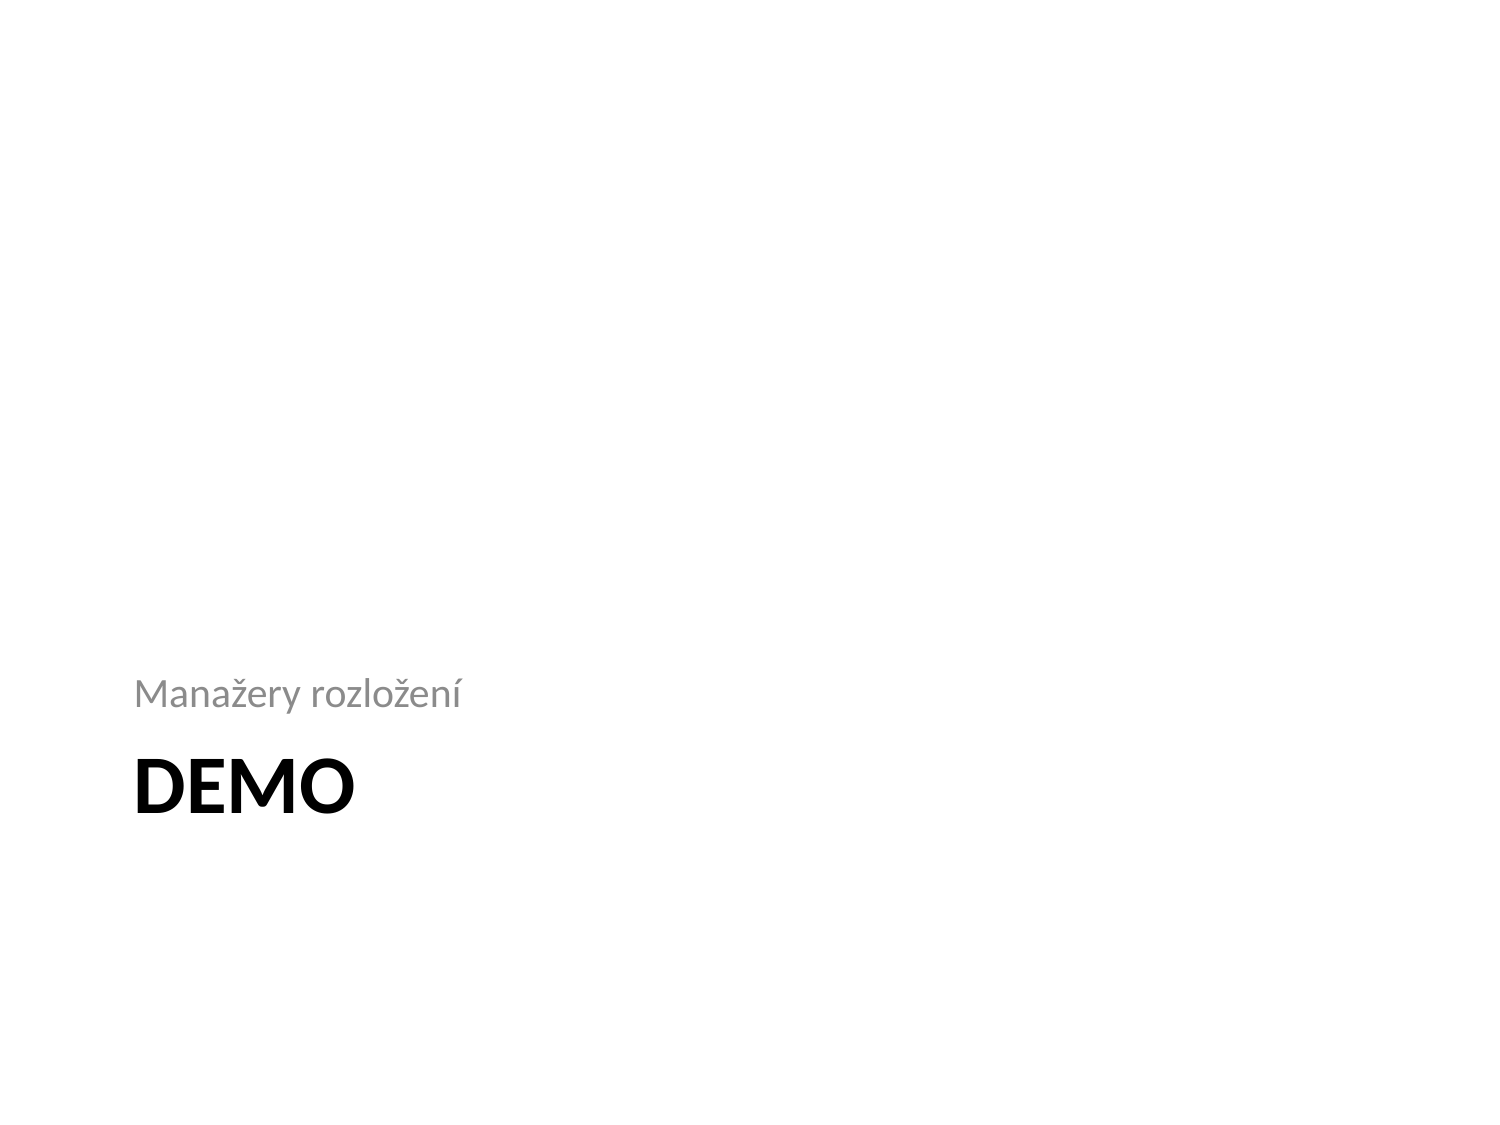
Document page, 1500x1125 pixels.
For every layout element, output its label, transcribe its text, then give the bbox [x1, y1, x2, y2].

list Manažery rozložení [118, 476, 1394, 723]
title DEMO [118, 723, 1394, 947]
